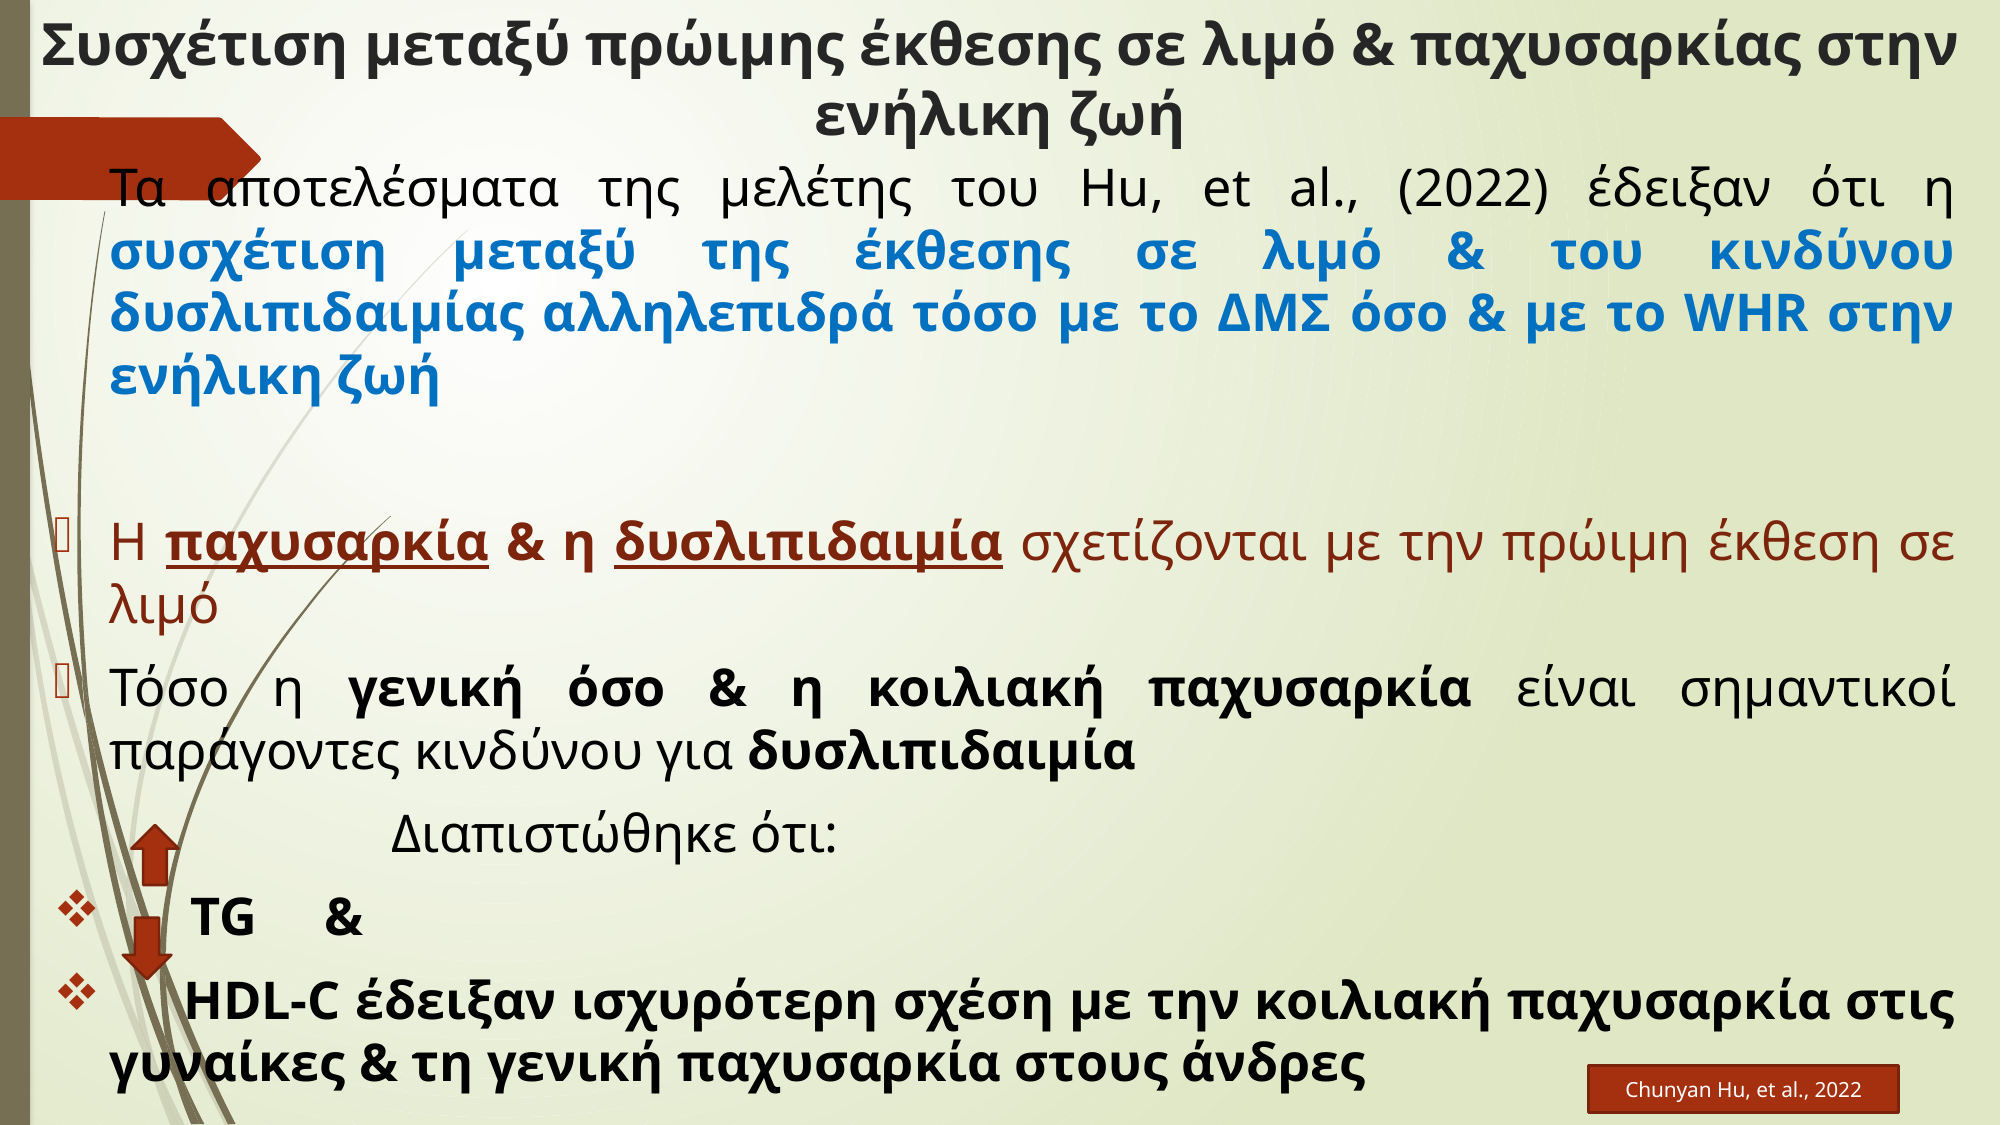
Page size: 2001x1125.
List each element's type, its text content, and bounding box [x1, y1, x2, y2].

text_box [121, 916, 173, 981]
text_box Chunyan Hu, et al., 2022 [1587, 1064, 1900, 1114]
list Τα αποτελέσματα της μελέτης του Hu, et al., (2022) έδειξαν ότι η συσχέτιση μεταξύ της έκθεσης σε λιμό & του κινδύνου δυσλιπιδαιμίας αλληλεπιδρά τόσο με το ΔΜΣ όσο & με το WHR στην ενήλικη ζωή Η παχυσαρκία & η δυσλιπιδαιμία σχετίζονται με την πρώιμη έκθεση σε λιμό Τόσο η γενική όσο & η κοιλιακή παχυσαρκία είναι σημαντικοί παράγοντες κινδύνου για δυσλιπιδαιμία Διαπιστώθηκε ότι: TG & HDL-C έδειξαν ισχυρότερη σχέση με την κοιλιακή παχυσαρκία στις γυναίκες & τη γενική παχυσαρκία στους άνδρες [38, 147, 1972, 1113]
title Συσχέτιση μεταξύ πρώιμης έκθεσης σε λιμό & παχυσαρκίας στην ενήλικη ζωή [18, 0, 1982, 138]
text_box [130, 824, 180, 887]
